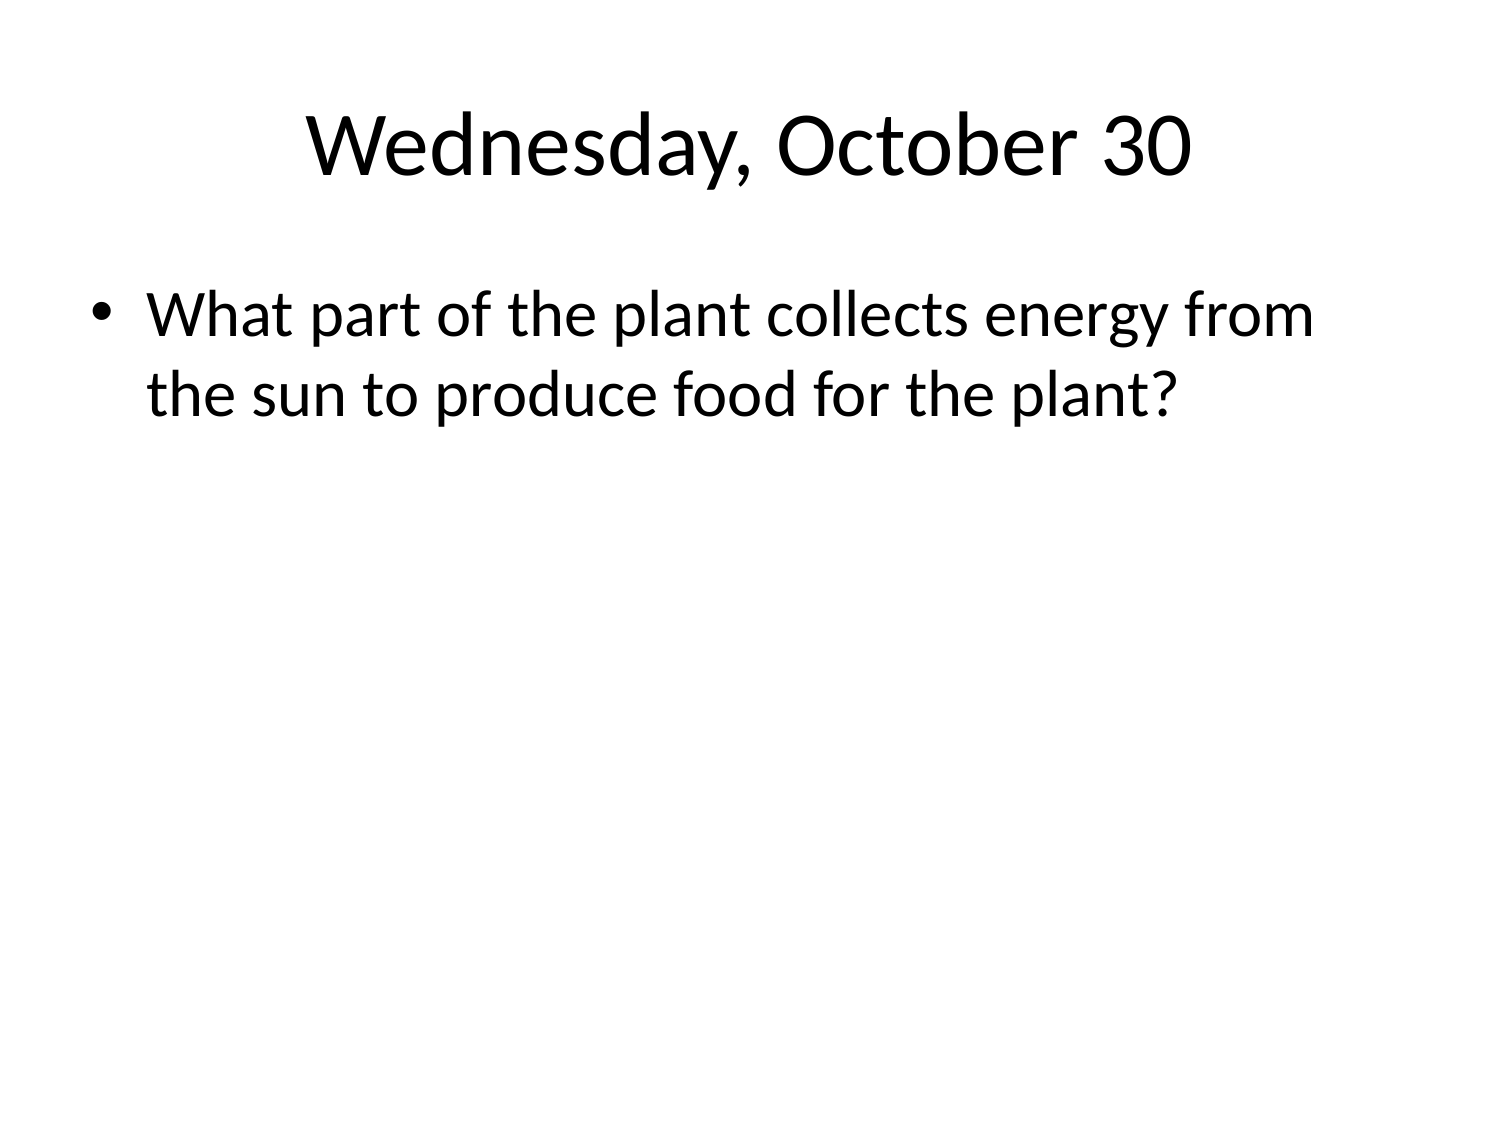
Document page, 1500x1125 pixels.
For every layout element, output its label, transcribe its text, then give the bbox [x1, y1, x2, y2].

title Wednesday, October 30 [75, 45, 1425, 233]
list What part of the plant collects energy from the sun to produce food for the plant? [75, 262, 1425, 1005]
